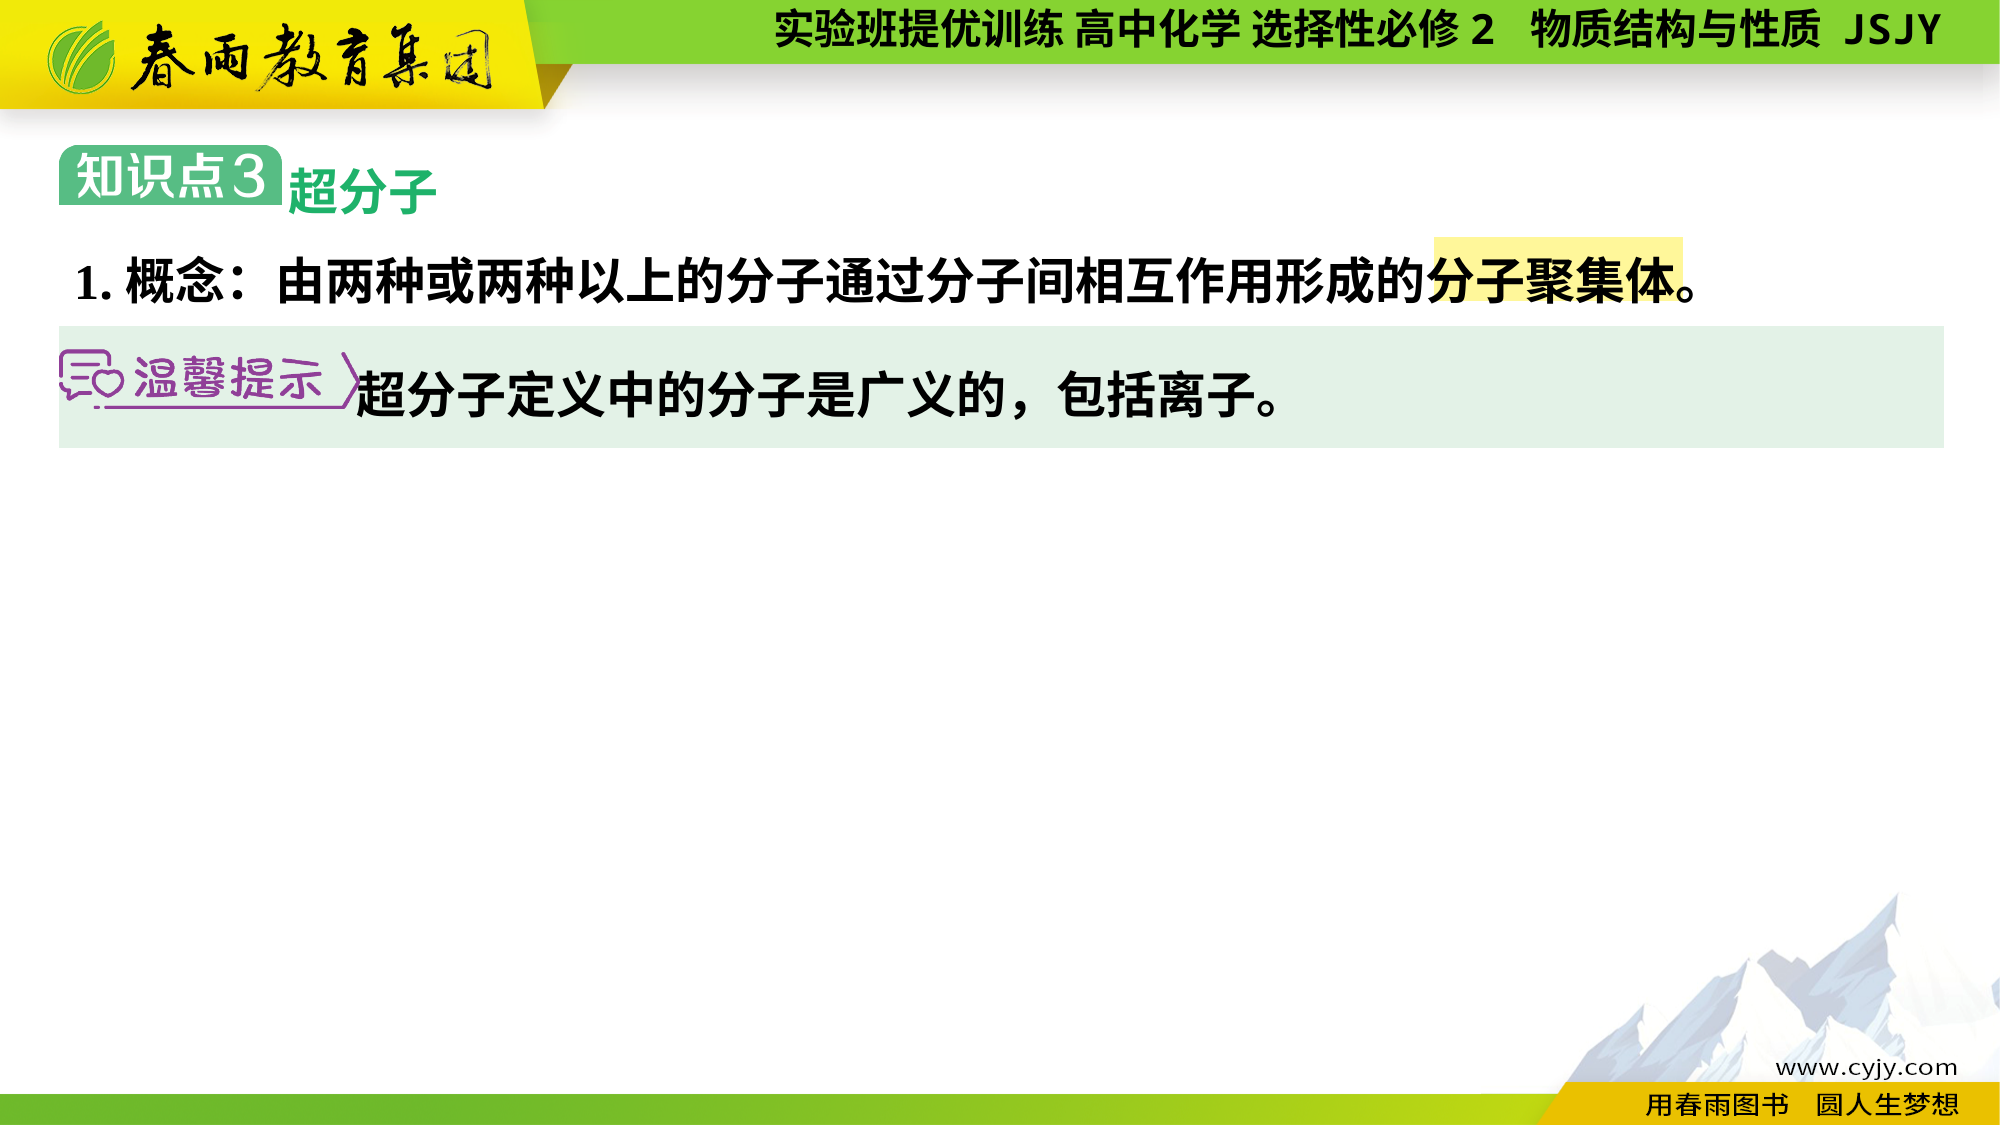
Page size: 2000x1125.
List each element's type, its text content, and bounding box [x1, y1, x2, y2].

picture [0, 0, 2000, 1125]
list 超分子 1.概念：由两种或两种以上的分子通过分子间相互作用形成的分子聚集体。 [59, 122, 1944, 320]
